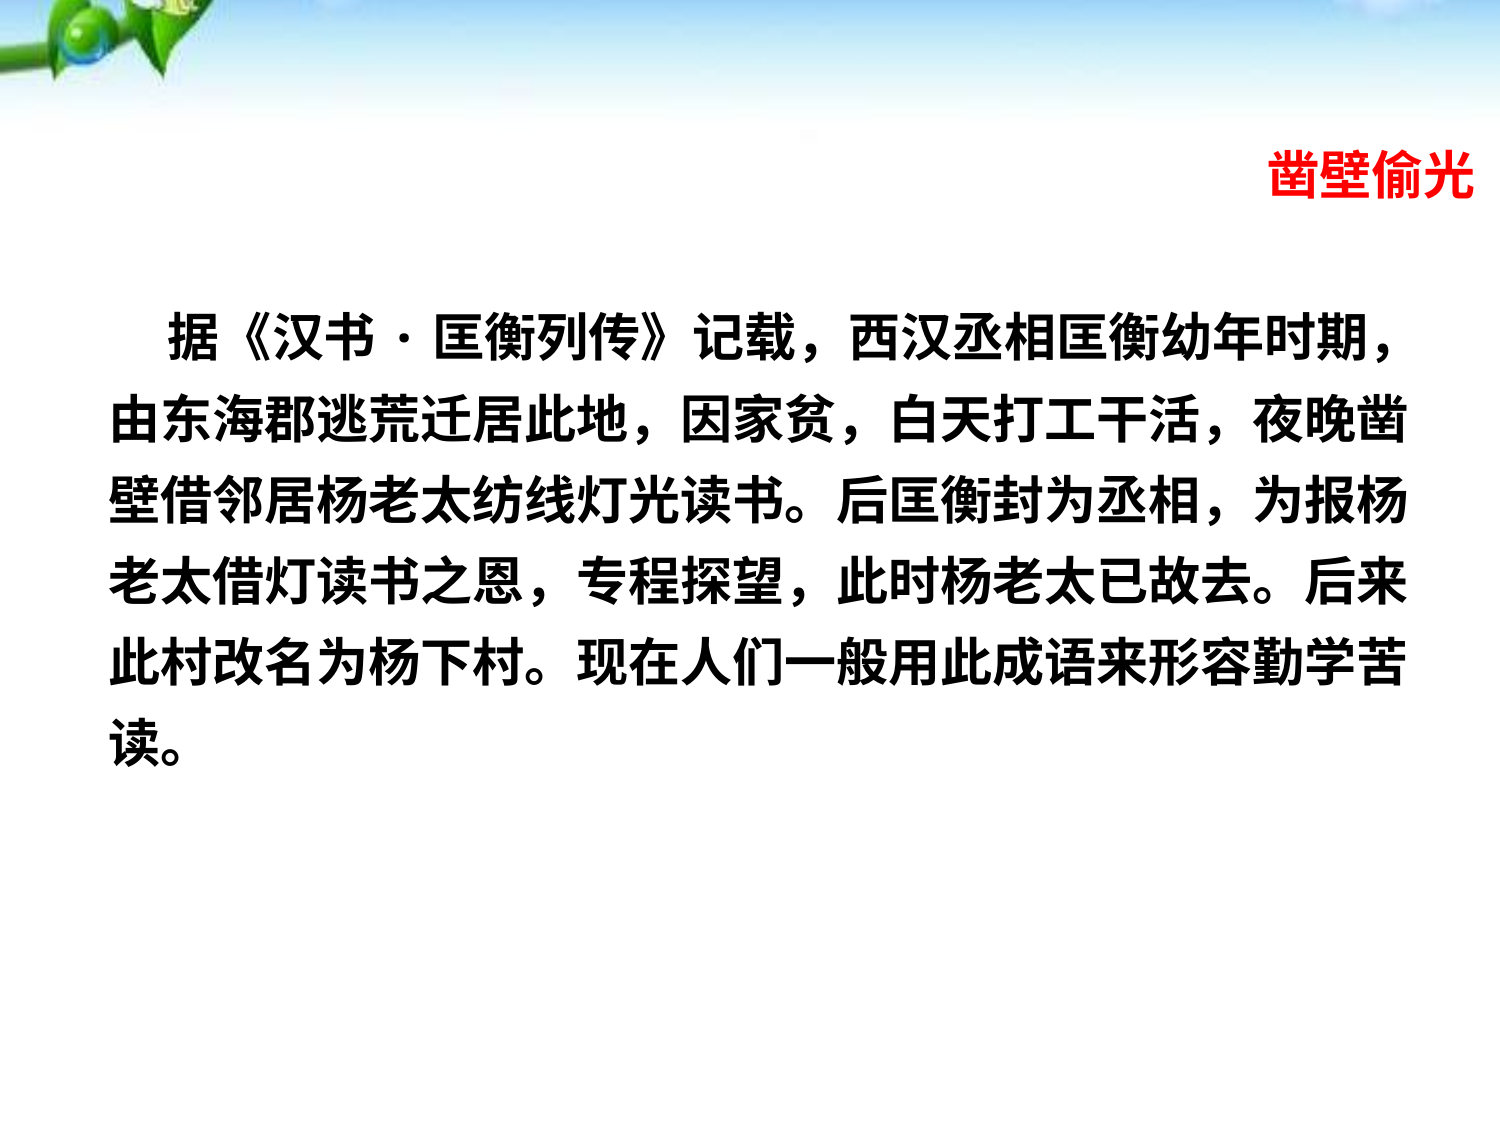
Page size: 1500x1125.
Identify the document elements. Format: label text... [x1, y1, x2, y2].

title 凿壁偷光 [1242, 115, 1500, 319]
picture [0, 0, 1500, 1125]
text_box 据《汉书·匡衡列传》记载，西汉丞相匡衡幼年时期，由东海郡逃荒迁居此地，因家贫，白天打工干活，夜晚凿壁借邻居杨老太纺线灯光读书。后匡衡封为丞相，为报杨老太借灯读书之恩，专程探望，此时杨老太已故去。后来此村改名为杨下村。现在人们一般用此成语来形容勤学苦读。 [93, 278, 1432, 781]
